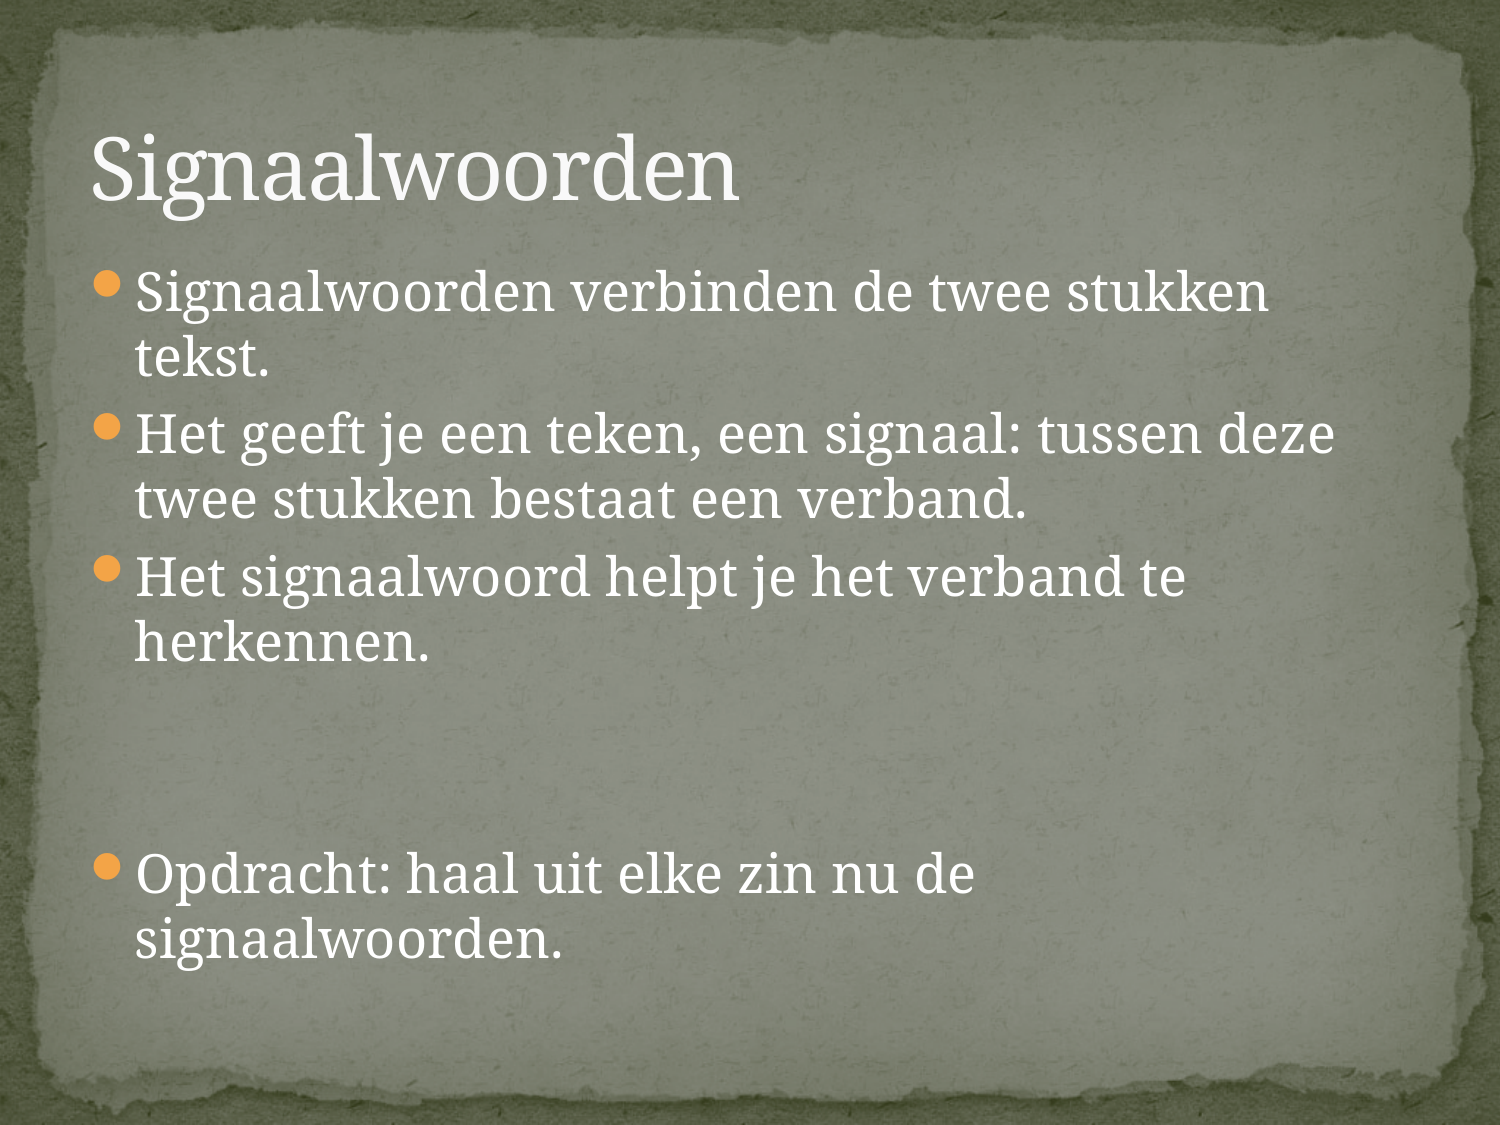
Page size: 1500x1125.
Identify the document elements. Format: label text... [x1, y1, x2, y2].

list Signaalwoorden verbinden de twee stukken tekst. Het geeft je een teken, een signaal: tussen deze twee stukken bestaat een verband. Het signaalwoord helpt je het verband te herkennen. Opdracht: haal uit elke zin nu de signaalwoorden. [75, 249, 1425, 1000]
title Signaalwoorden [74, 24, 1425, 225]
